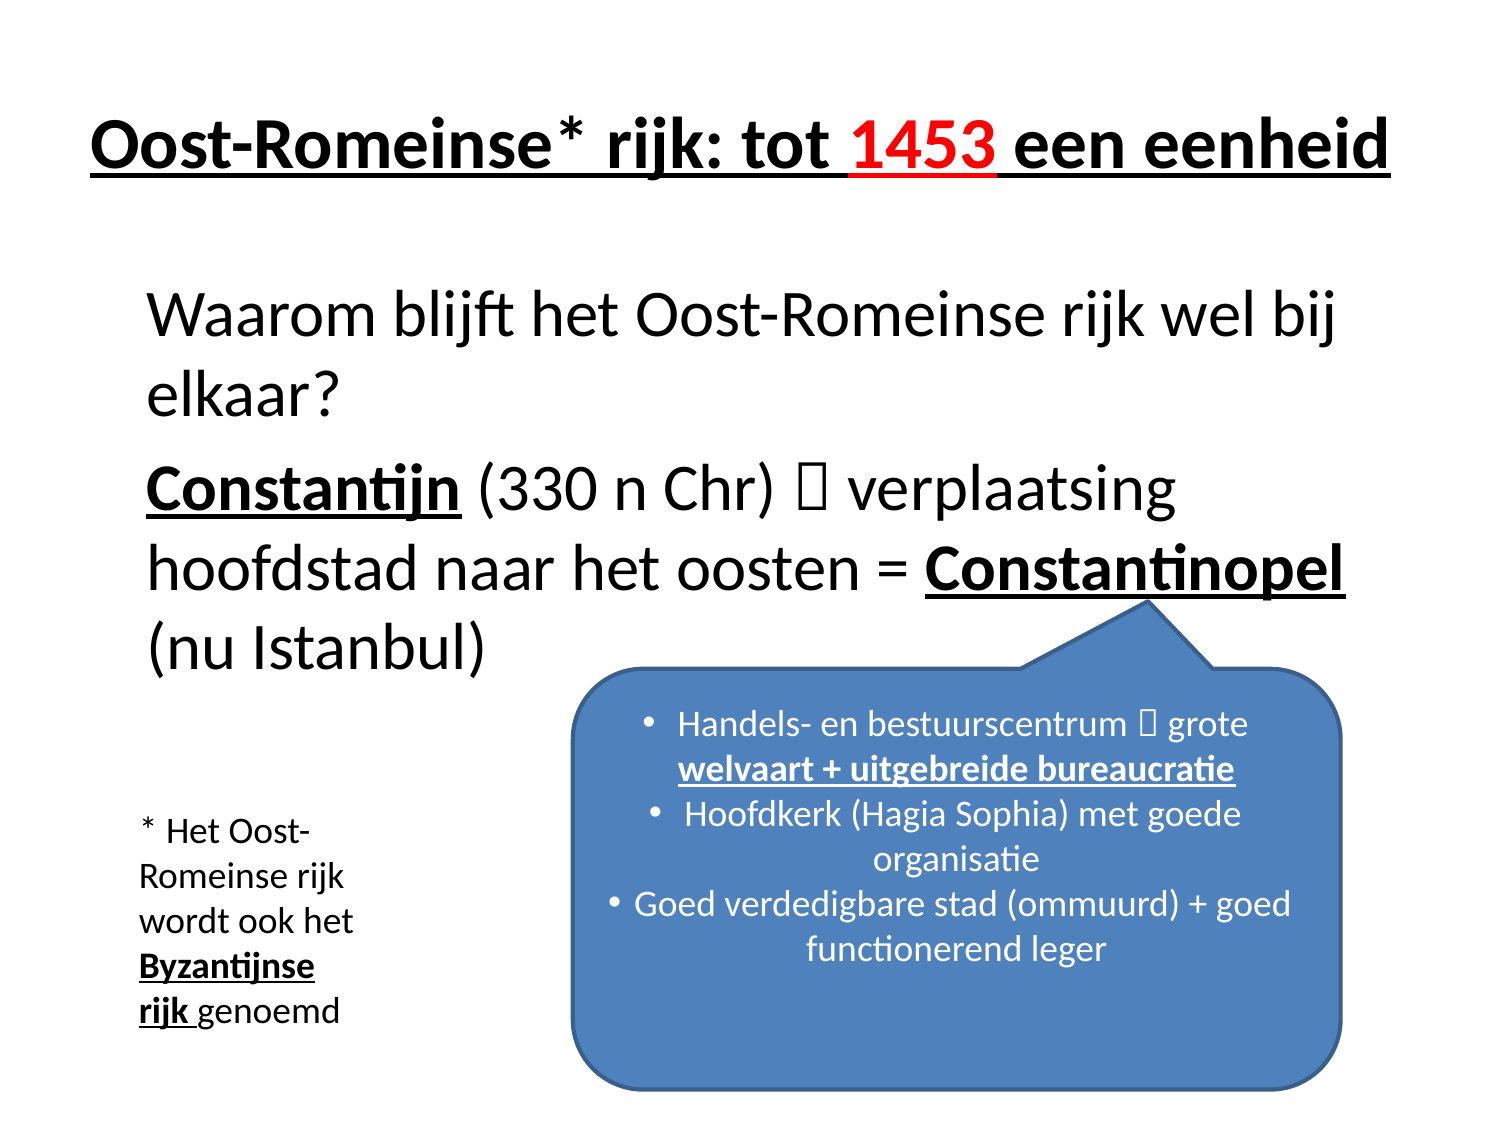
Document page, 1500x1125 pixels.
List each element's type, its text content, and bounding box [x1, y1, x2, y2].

list Waarom blijft het Oost-Romeinse rijk wel bij elkaar? Constantijn (330 n Chr)  verplaatsing hoofdstad naar het oosten = Constantinopel (nu Istanbul) [75, 262, 1425, 1005]
text_box * Het Oost-Romeinse rijk wordt ook het Byzantijnse rijk genoemd [123, 798, 372, 1039]
title Oost-Romeinse* rijk: tot 1453 een eenheid [75, 45, 1425, 233]
text_box Handels- en bestuurscentrum  grote welvaart + uitgebreide bureaucratie Hoofdkerk (Hagia Sophia) met goede organisatie Goed verdedigbare stad (ommuurd) + goed functionerend leger [570, 599, 1343, 1092]
